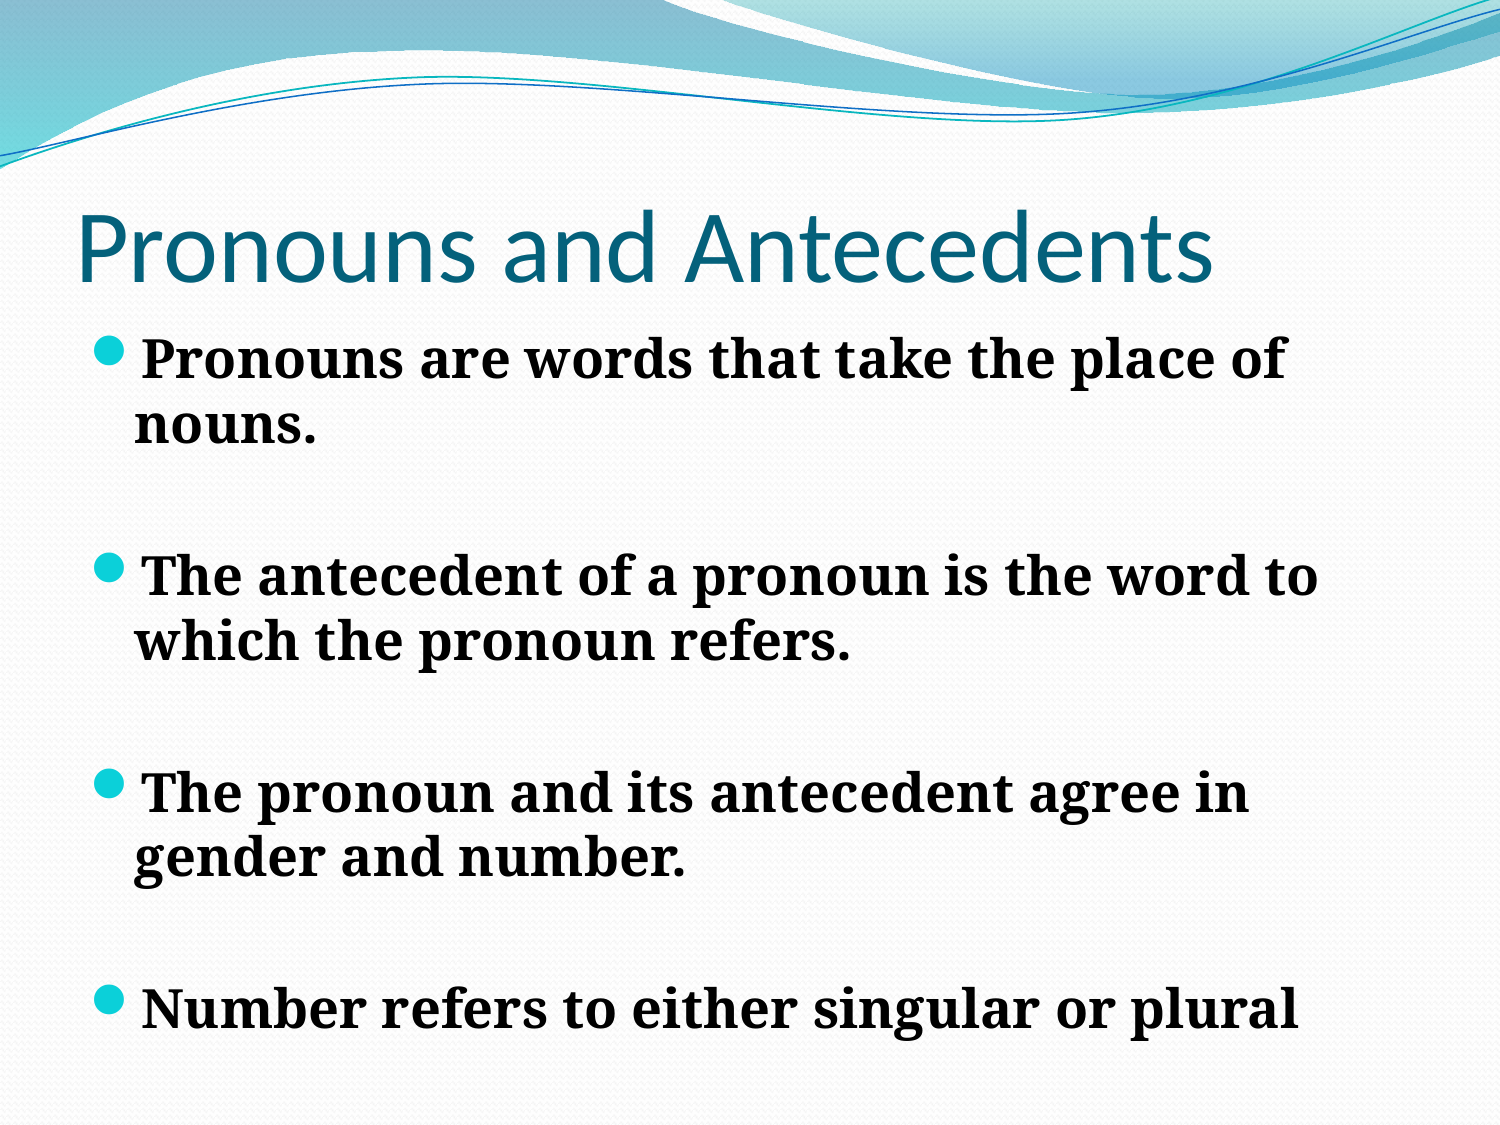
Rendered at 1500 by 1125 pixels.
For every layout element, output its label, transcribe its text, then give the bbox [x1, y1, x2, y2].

list Pronouns are words that take the place of nouns. The antecedent of a pronoun is the word to which the pronoun refers. The pronoun and its antecedent agree in gender and number. Number refers to either singular or plural [75, 317, 1425, 1038]
title Pronouns and Antecedents [75, 115, 1425, 303]
